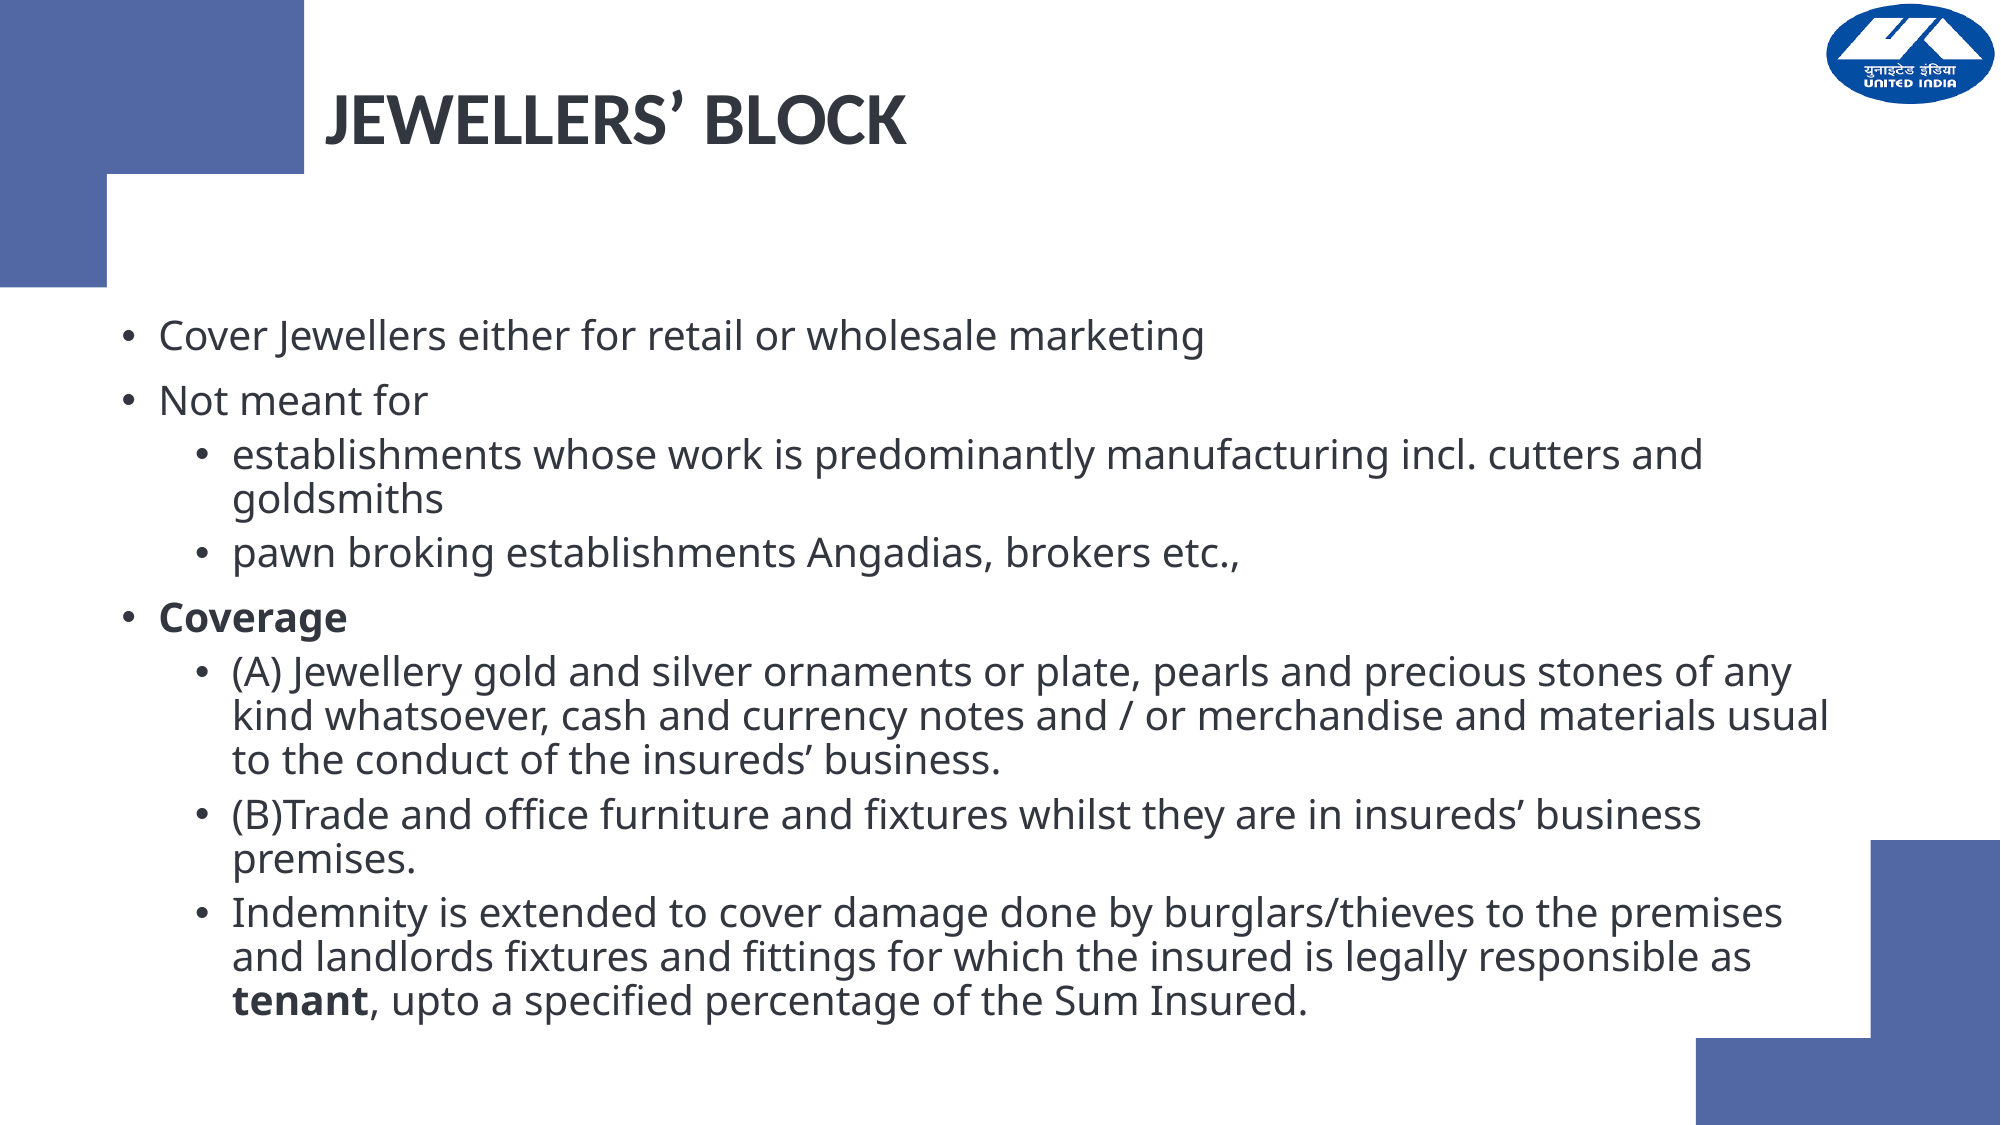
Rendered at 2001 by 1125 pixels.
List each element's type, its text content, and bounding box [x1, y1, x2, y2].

text_box JEWELLERS’ BLOCK [310, 72, 2000, 197]
picture [1820, 0, 2000, 107]
text_box Cover Jewellers either for retail or wholesale marketing Not meant for establishments whose work is predominantly manufacturing incl. cutters and goldsmiths pawn broking establishments Angadias, brokers etc., Coverage (A) Jewellery gold and silver ornaments or plate, pearls and precious stones of any kind whatsoever, cash and currency notes and / or merchandise and materials usual to the conduct of the insureds’ business. (B)Trade and office furniture and fixtures whilst they are in insureds’ business premises. Indemnity is extended to cover damage done by burglars/thieves to the premises and landlords fixtures and fittings for which the insured is legally responsible as tenant, upto a specified percentage of the Sum Insured. [106, 174, 1871, 1038]
